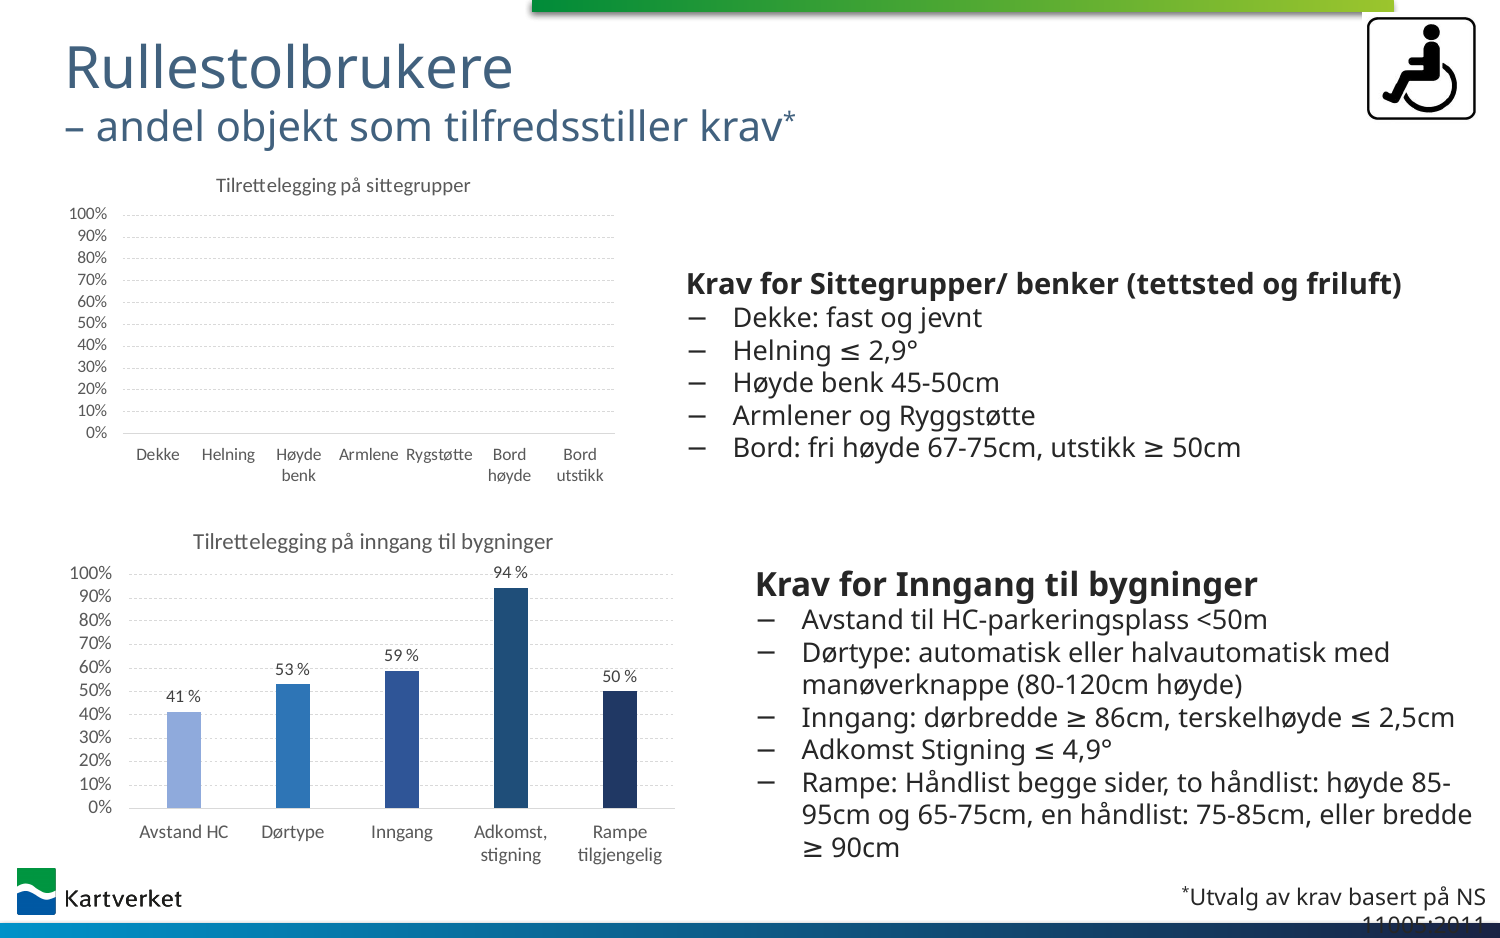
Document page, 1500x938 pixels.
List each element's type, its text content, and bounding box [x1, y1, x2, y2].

text_box Krav for Inngang til bygninger Avstand til HC-parkeringsplass <50m Dørtype: automatisk eller halvautomatisk med manøverknappe (80-120cm høyde) Inngang: dørbredde ≥ 86cm, terskelhøyde ≤ 2,5cm Adkomst Stigning ≤ 4,9° Rampe: Håndlist begge sider, to håndlist: høyde 85-95cm og 65-75cm, en håndlist: 75-85cm, eller bredde ≥ 90cm [740, 555, 1491, 870]
picture [1362, 12, 1481, 126]
text_box Krav for Sittegrupper/ benker (tettsted og friluft) Dekke: fast og jevnt Helning ≤ 2,9° Høyde benk 45-50cm Armlener og Ryggstøtte Bord: fri høyde 67-75cm, utstikk ≥ 50cm [670, 258, 1418, 471]
picture [62, 520, 685, 874]
text_box Rullestolbrukere – andel objekt som tilfredsstiller krav* [49, 25, 1431, 158]
text_box *Utvalg av krav basert på NS 11005:2011 [1068, 873, 1500, 938]
picture [62, 166, 625, 492]
